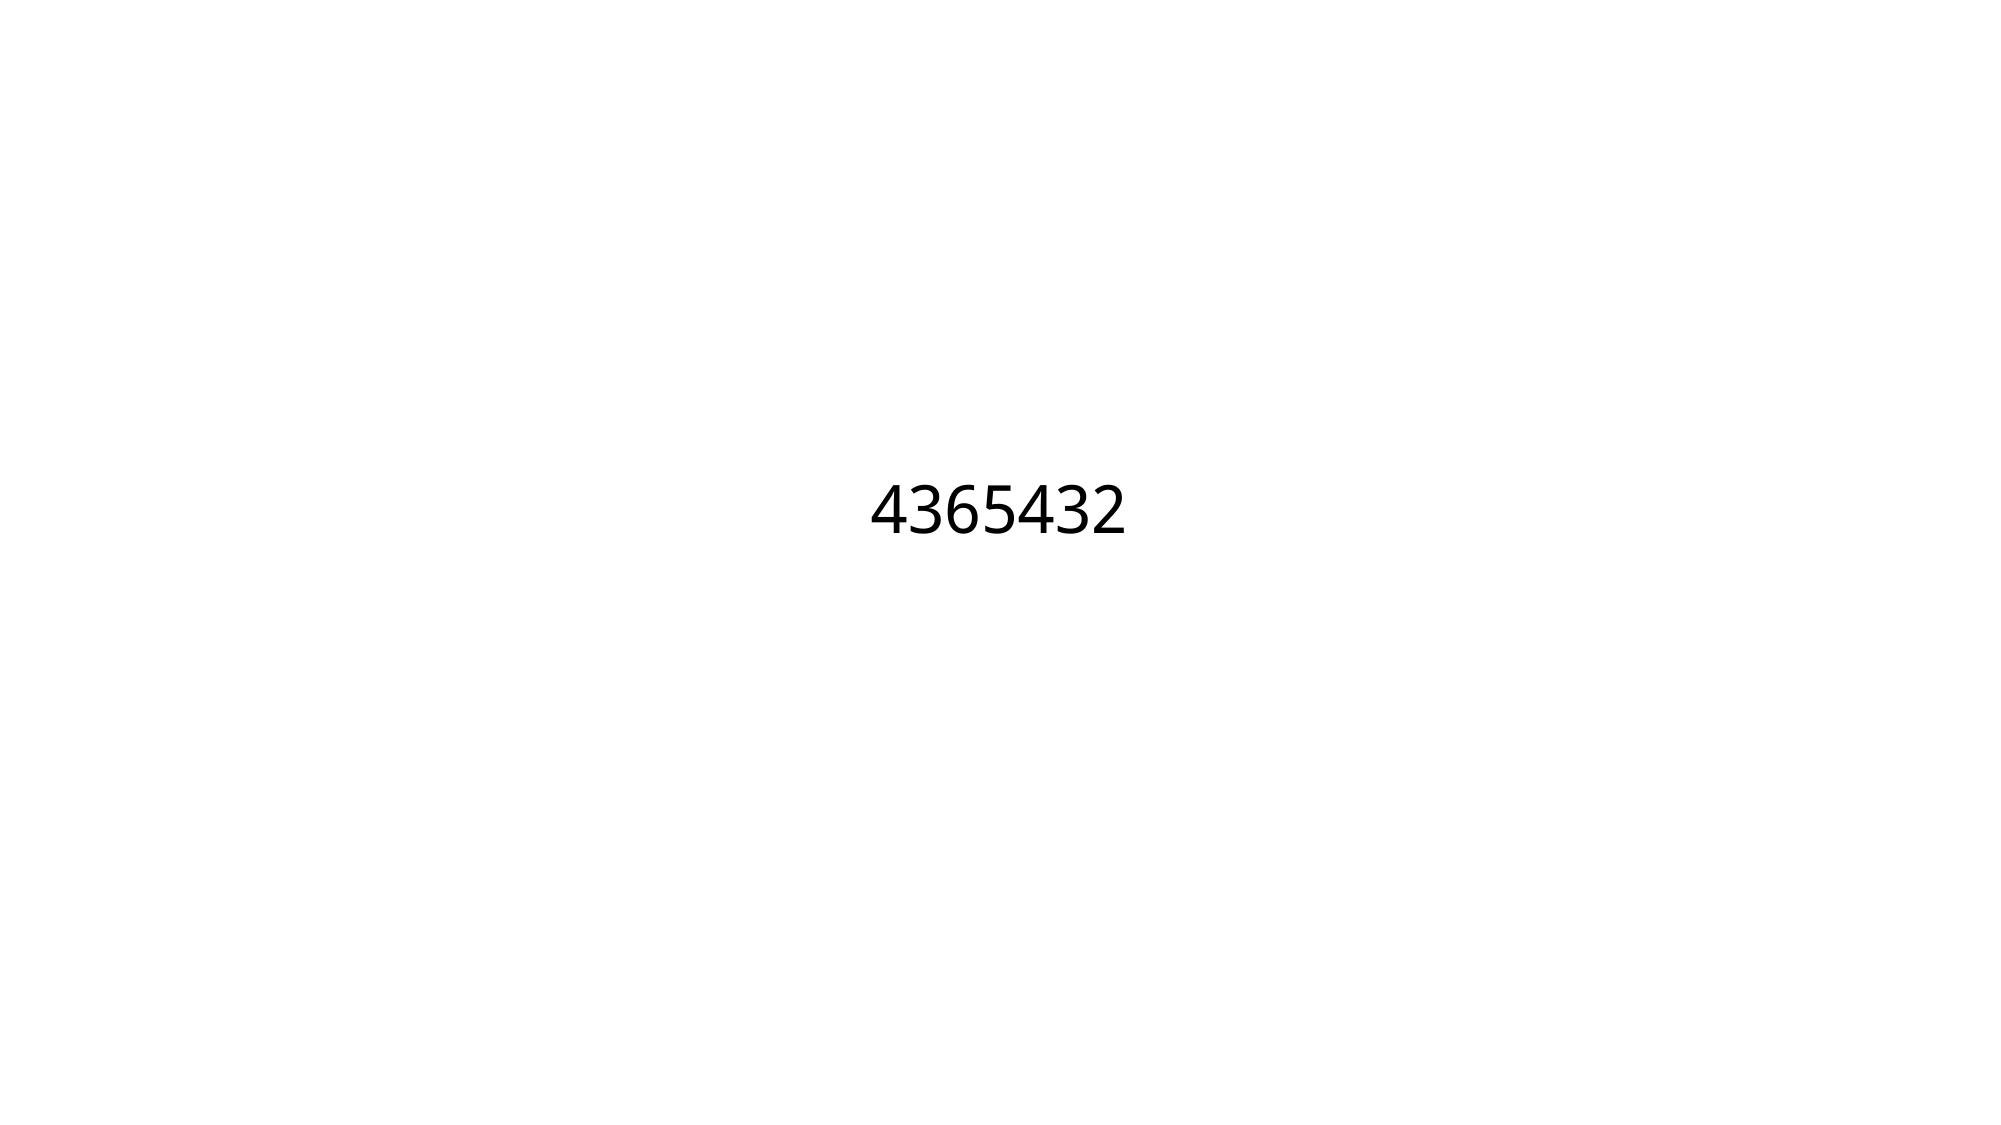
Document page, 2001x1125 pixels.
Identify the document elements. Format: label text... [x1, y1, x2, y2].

list 4365432 [137, 299, 1863, 1014]
